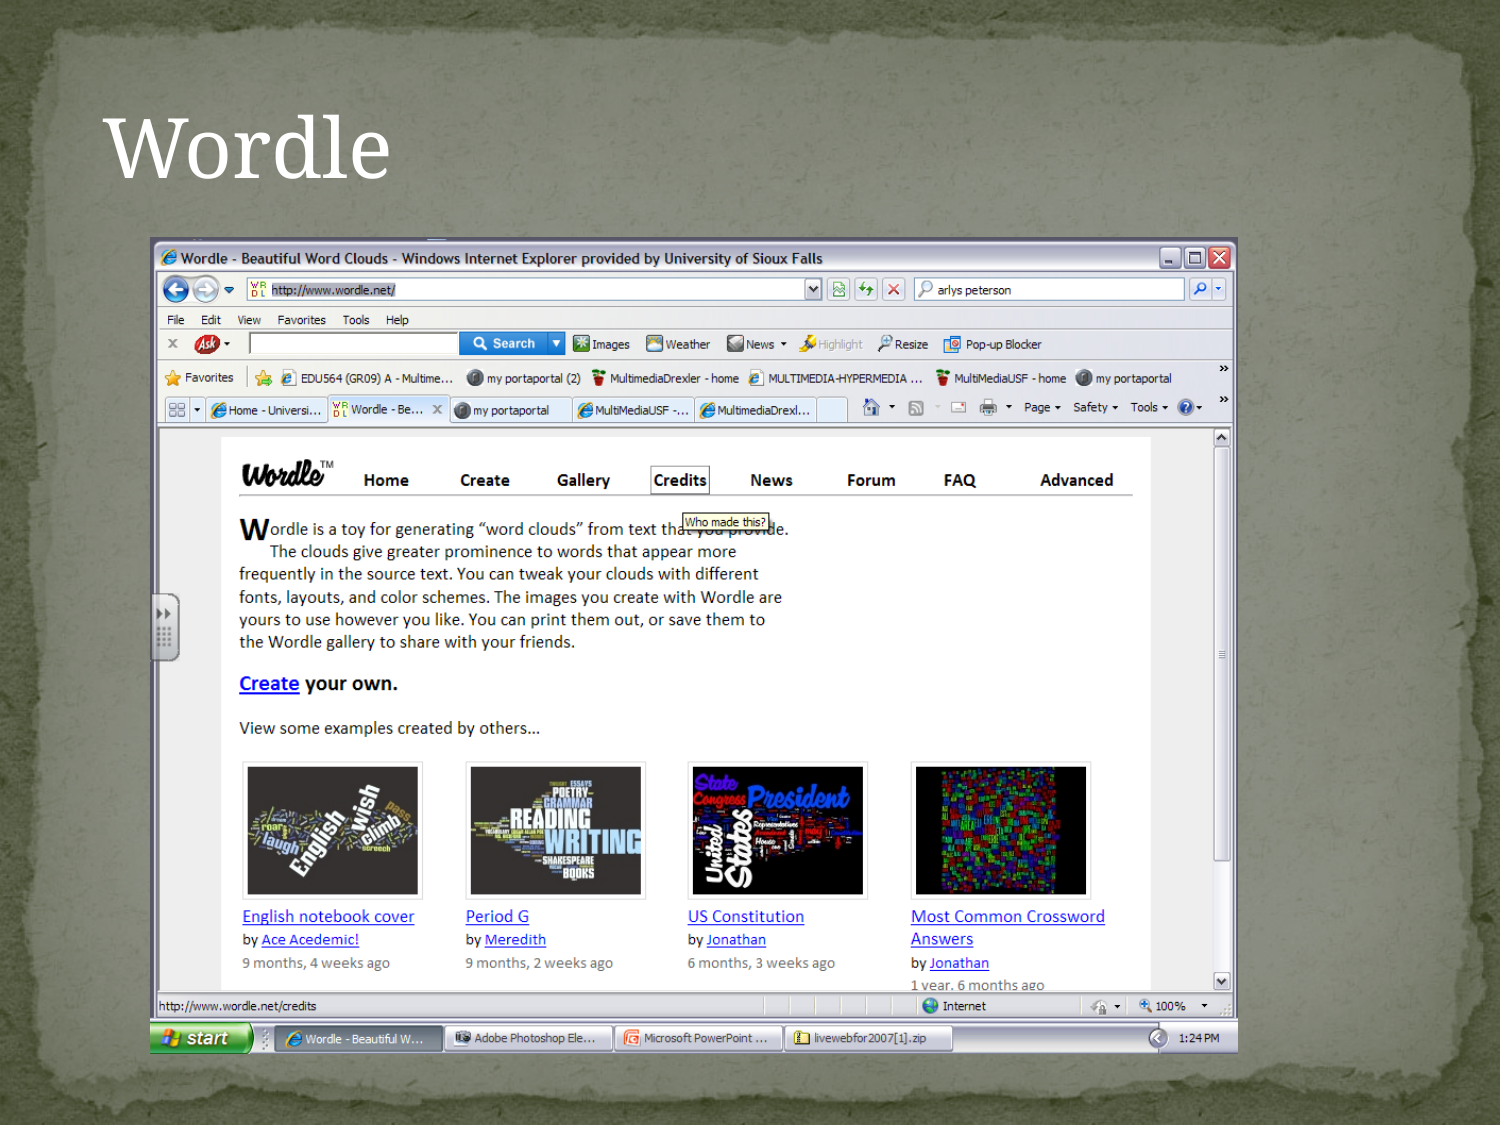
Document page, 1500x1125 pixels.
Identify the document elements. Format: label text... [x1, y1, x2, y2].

picture [150, 237, 1238, 1054]
text_box Wordle [87, 87, 1163, 203]
